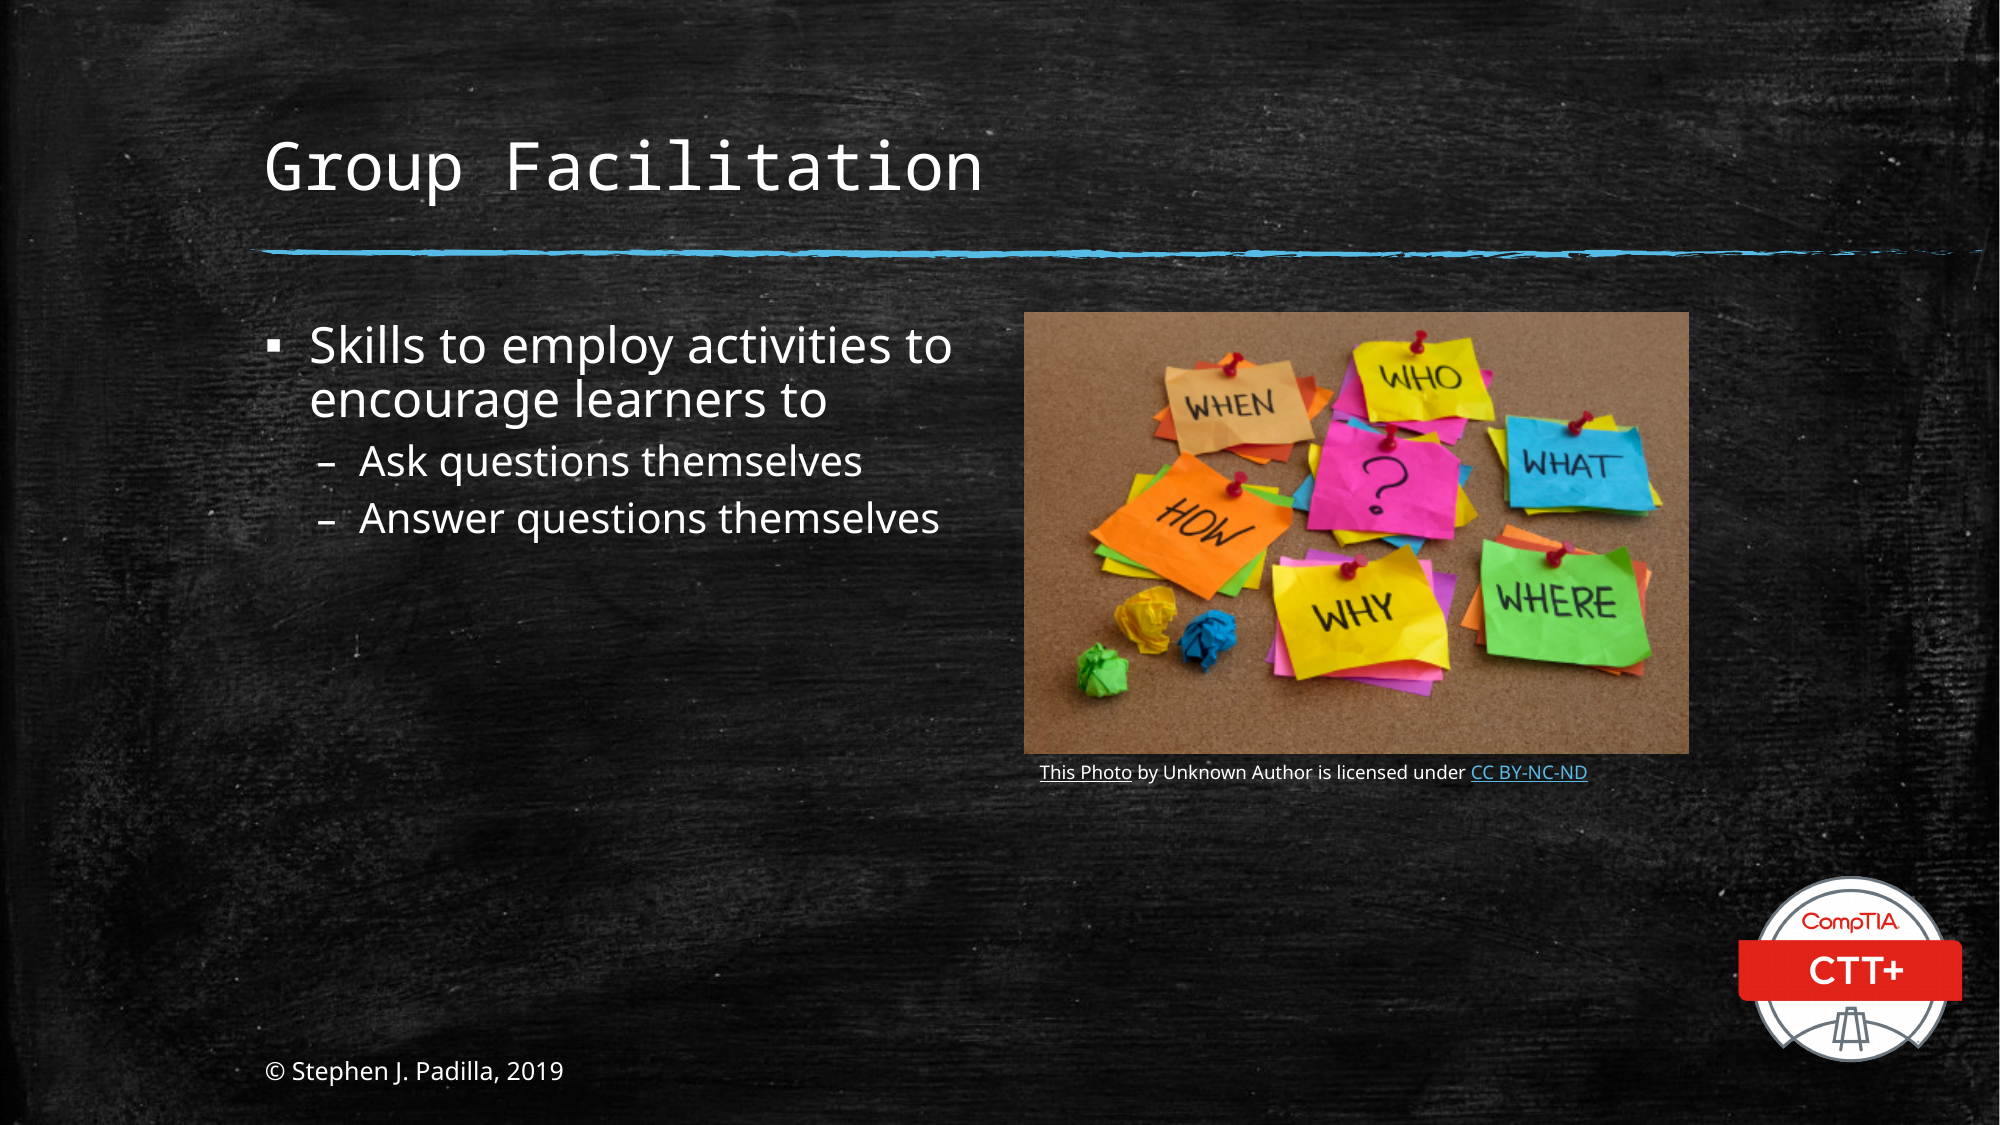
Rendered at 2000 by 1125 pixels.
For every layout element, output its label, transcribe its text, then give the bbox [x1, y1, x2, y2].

text_box This Photo by Unknown Author is licensed under CC BY-NC-ND [1024, 754, 1689, 794]
title Group Facilitation [249, 45, 1750, 213]
picture [1699, 824, 2000, 1125]
list Skills to employ activities to encourage learners to Ask questions themselves Answer questions themselves [249, 312, 975, 1013]
footer © Stephen J. Padilla, 2019 [249, 1050, 1288, 1096]
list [1024, 312, 1689, 754]
